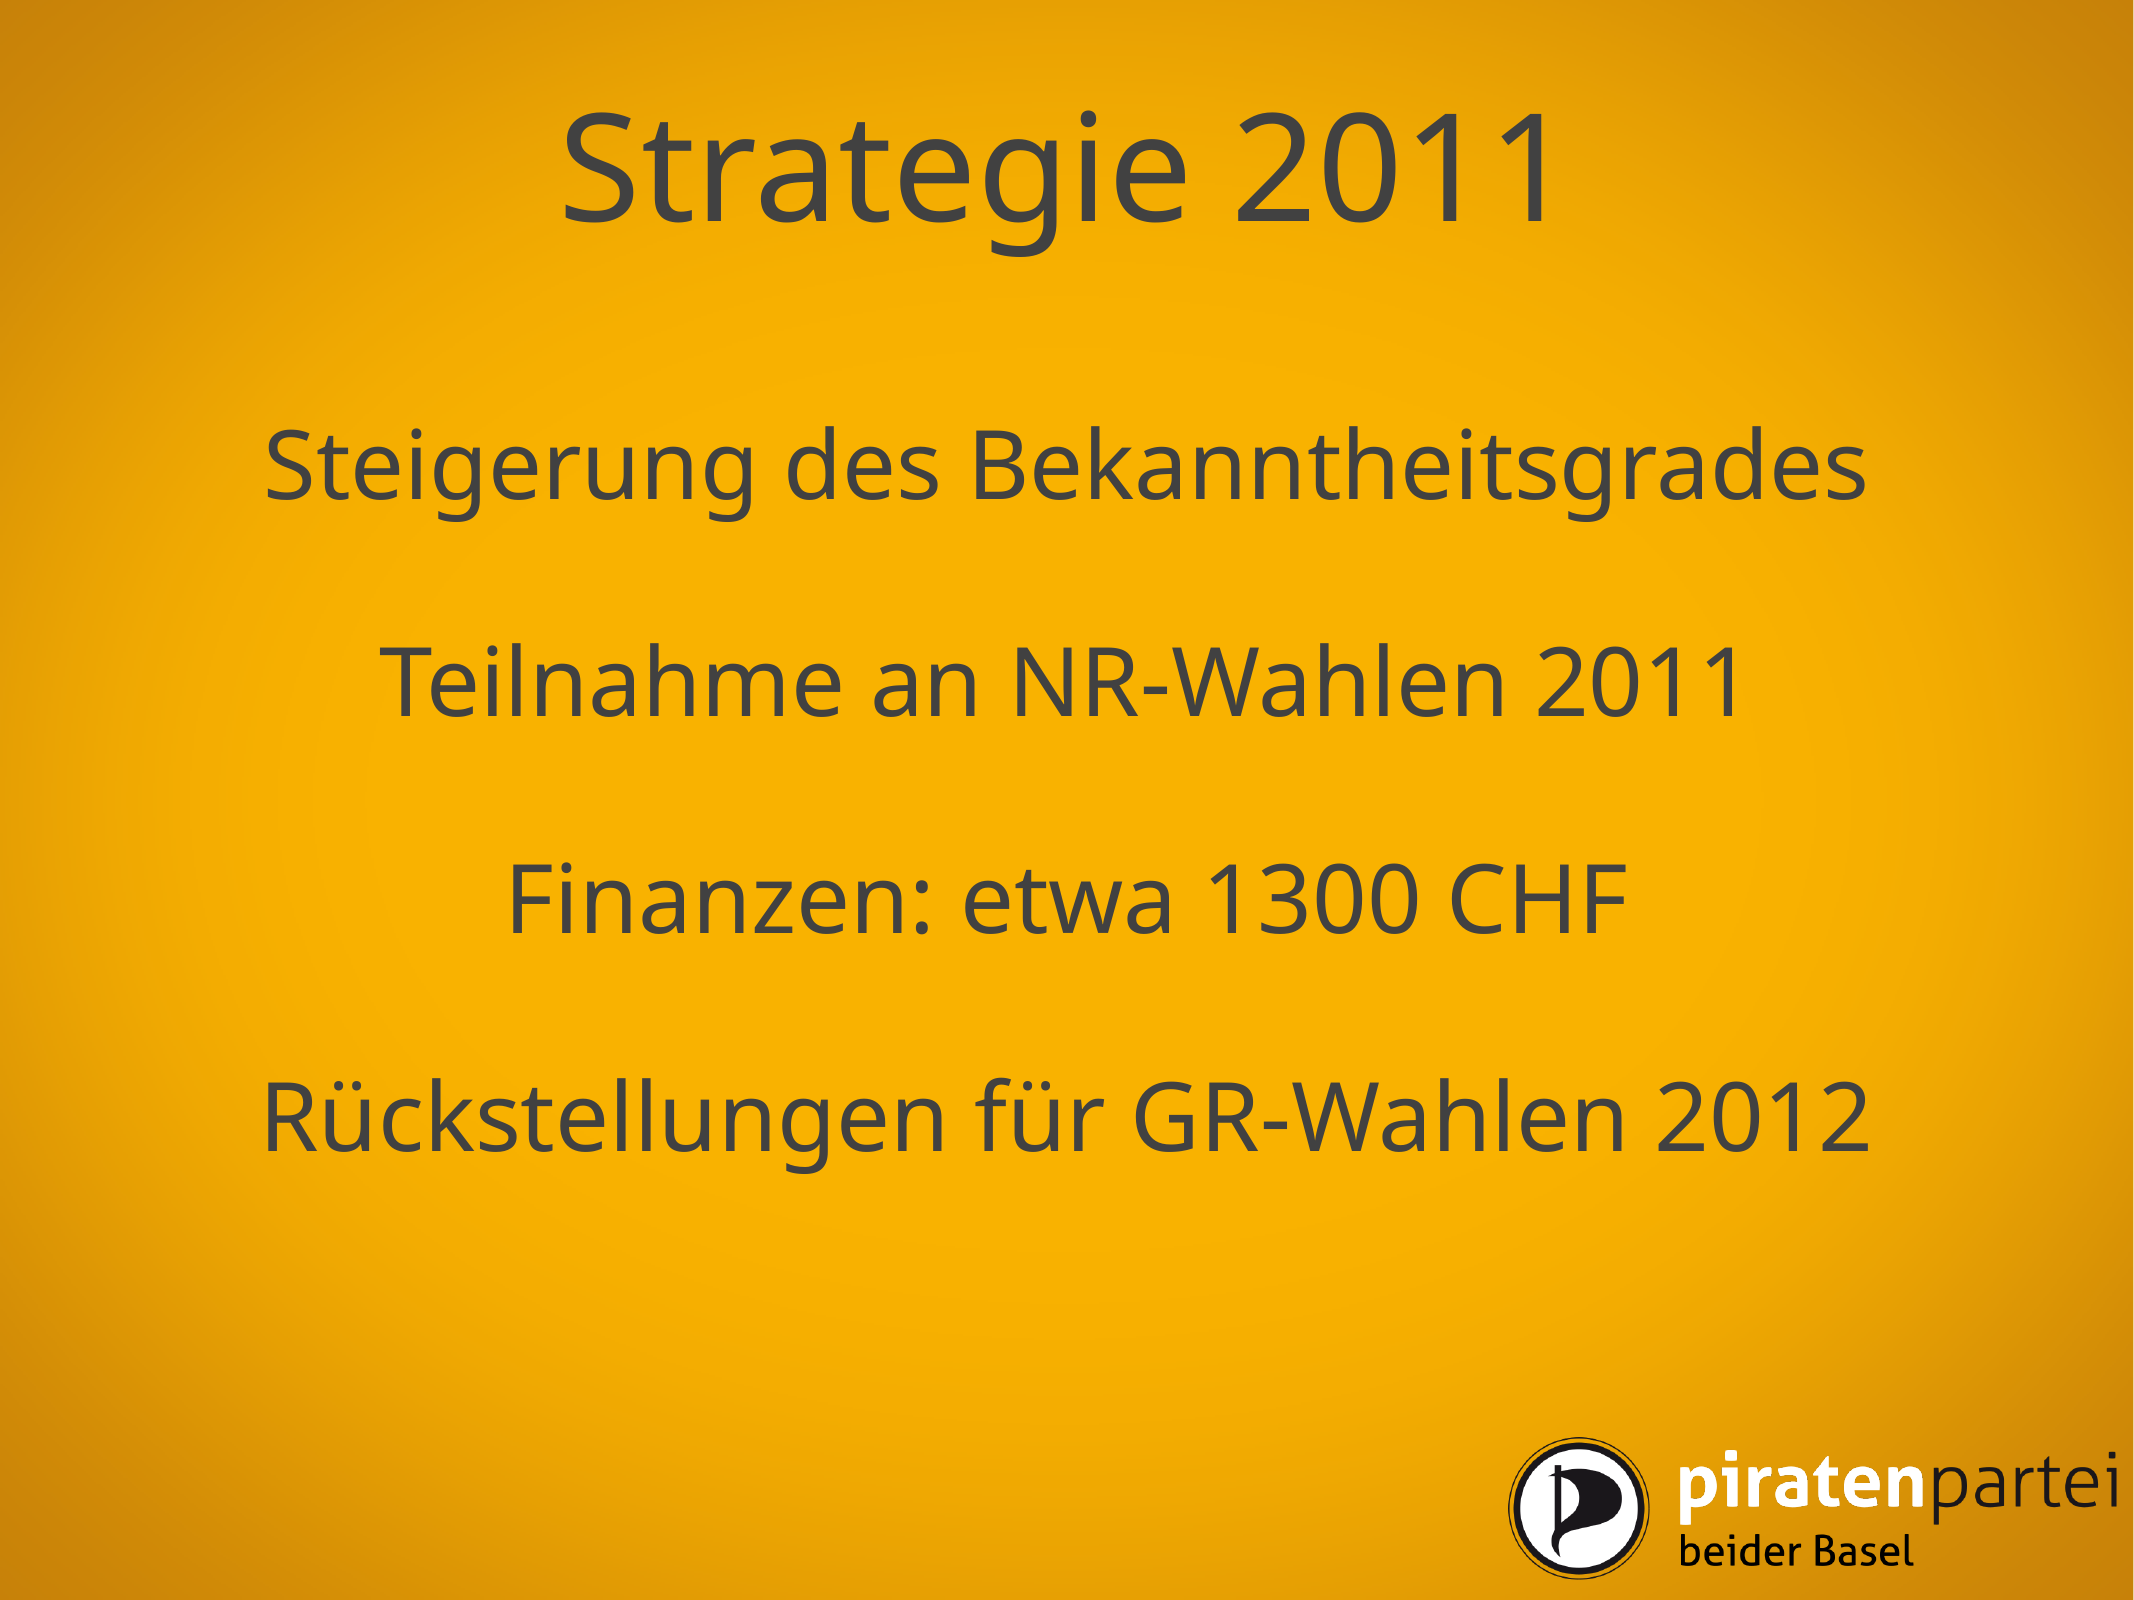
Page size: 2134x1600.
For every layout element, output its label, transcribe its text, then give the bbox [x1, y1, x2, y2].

picture [0, 0, 2134, 1600]
list Steigerung des Bekanntheitsgrades Teilnahme an NR-Wahlen 2011 Finanzen: etwa 1300 CHF Rückstellungen für GR-Wahlen 2012 [106, 373, 2027, 1430]
title Strategie 2011 [106, 64, 2027, 331]
